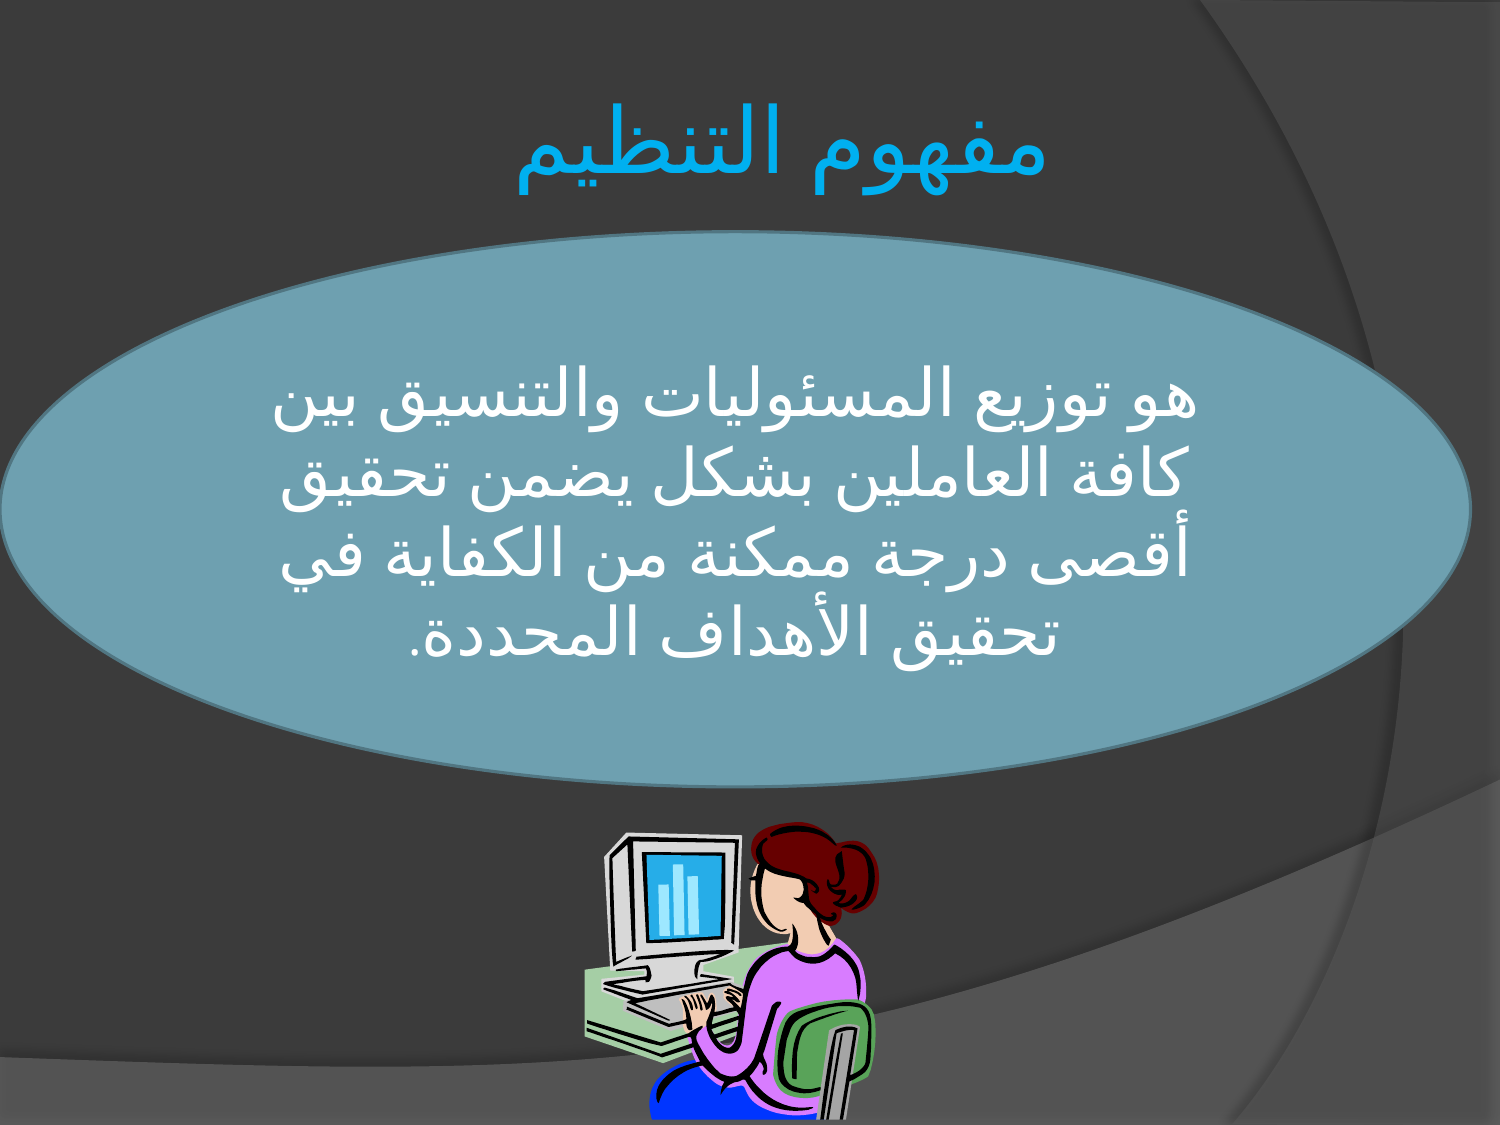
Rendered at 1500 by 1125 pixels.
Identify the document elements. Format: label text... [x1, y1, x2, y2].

text_box هو توزيع المسئوليات والتنسيق بين كافة العاملين بشكل يضمن تحقيق أقصى درجة ممكنة من الكفاية في تحقيق الأهداف المحددة. [0, 230, 1473, 789]
title مفهوم التنظيم [66, 42, 1500, 231]
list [584, 821, 880, 1123]
